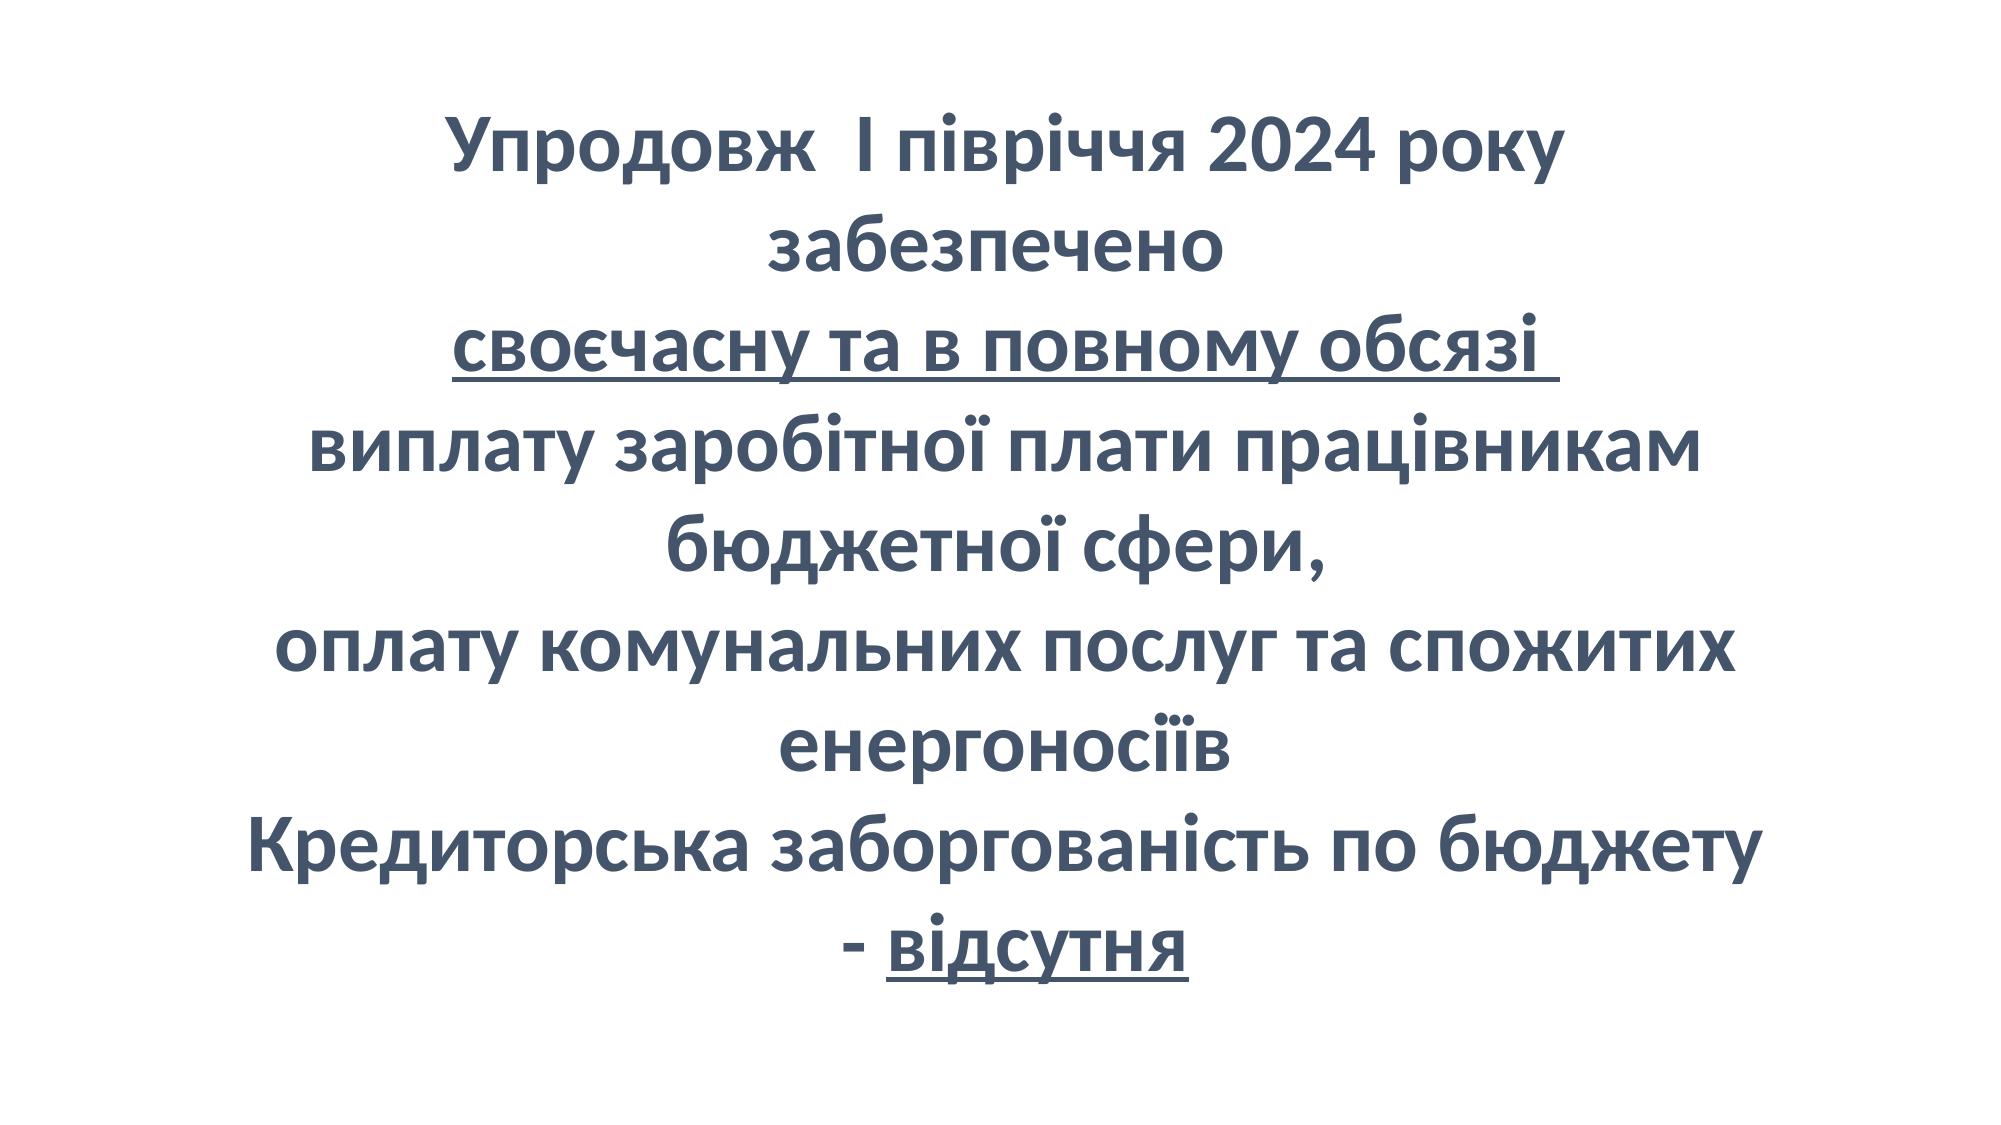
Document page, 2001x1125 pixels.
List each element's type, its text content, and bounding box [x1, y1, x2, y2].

text_box Упродовж І півріччя 2024 року забезпечено своєчасну та в повному обсязі виплату заробітної плати працівникам бюджетної сфери, оплату комунальних послуг та спожитих енергоносіїв Кредиторська заборгованість по бюджету - відсутня [201, 80, 1811, 995]
